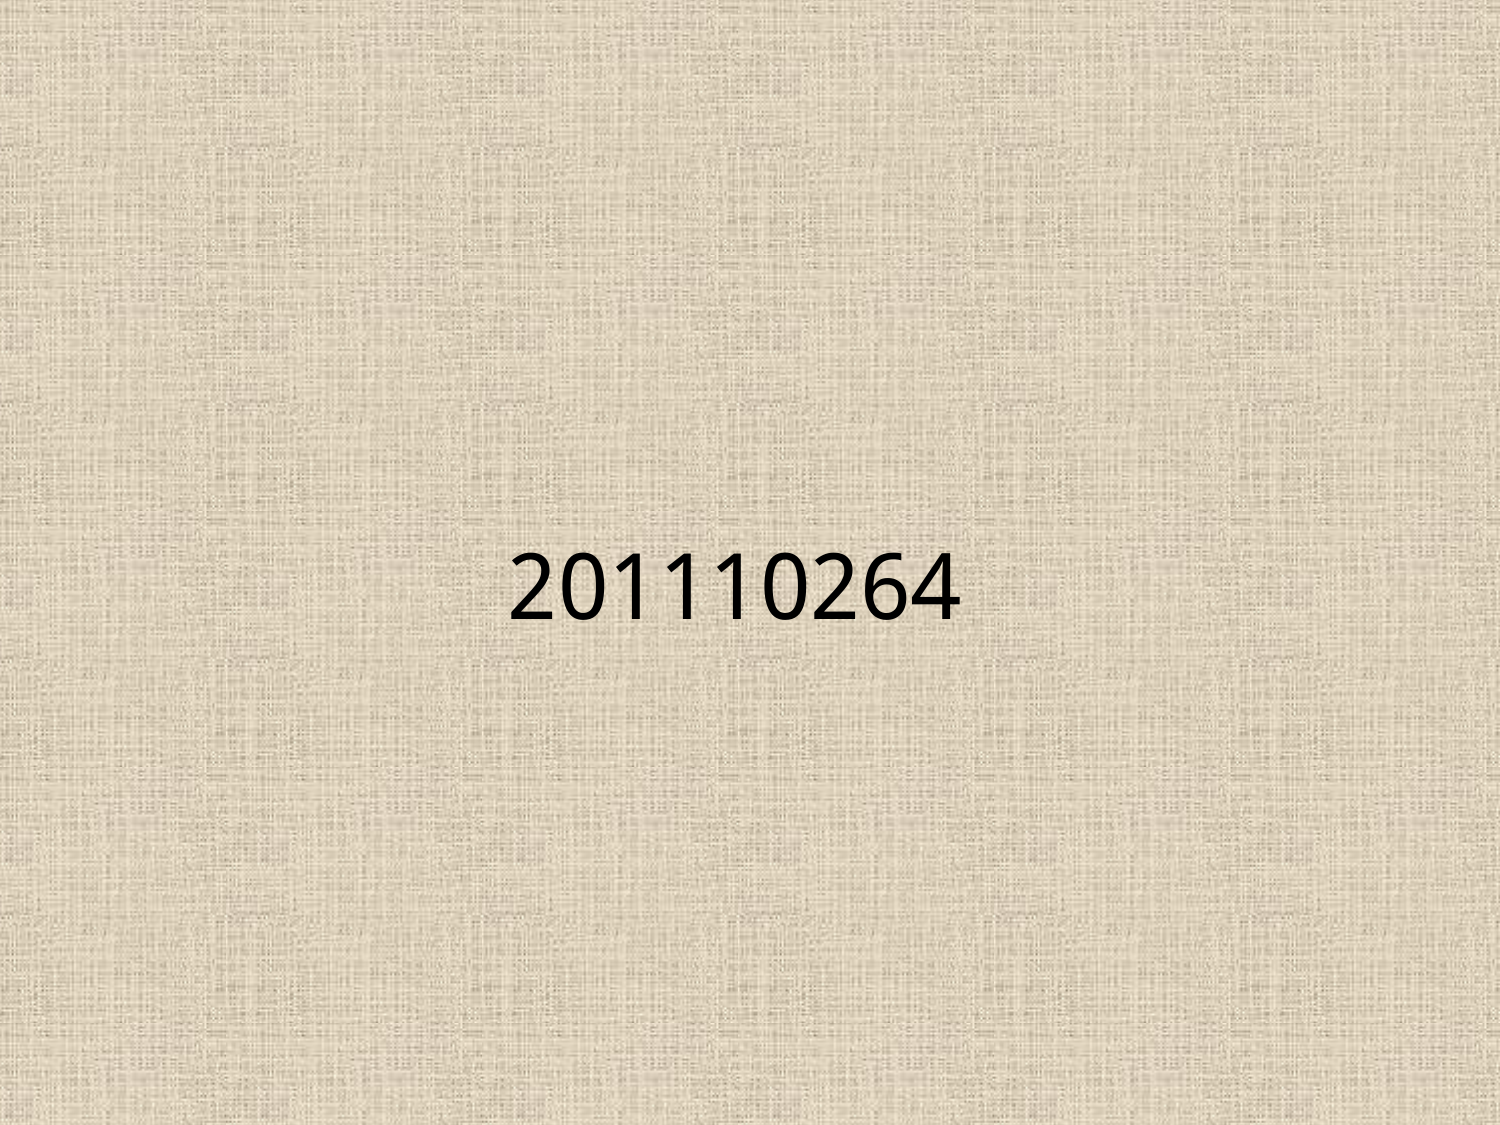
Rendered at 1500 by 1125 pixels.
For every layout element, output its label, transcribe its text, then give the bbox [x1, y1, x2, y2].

title 201110264 [0, 0, 1500, 1125]
